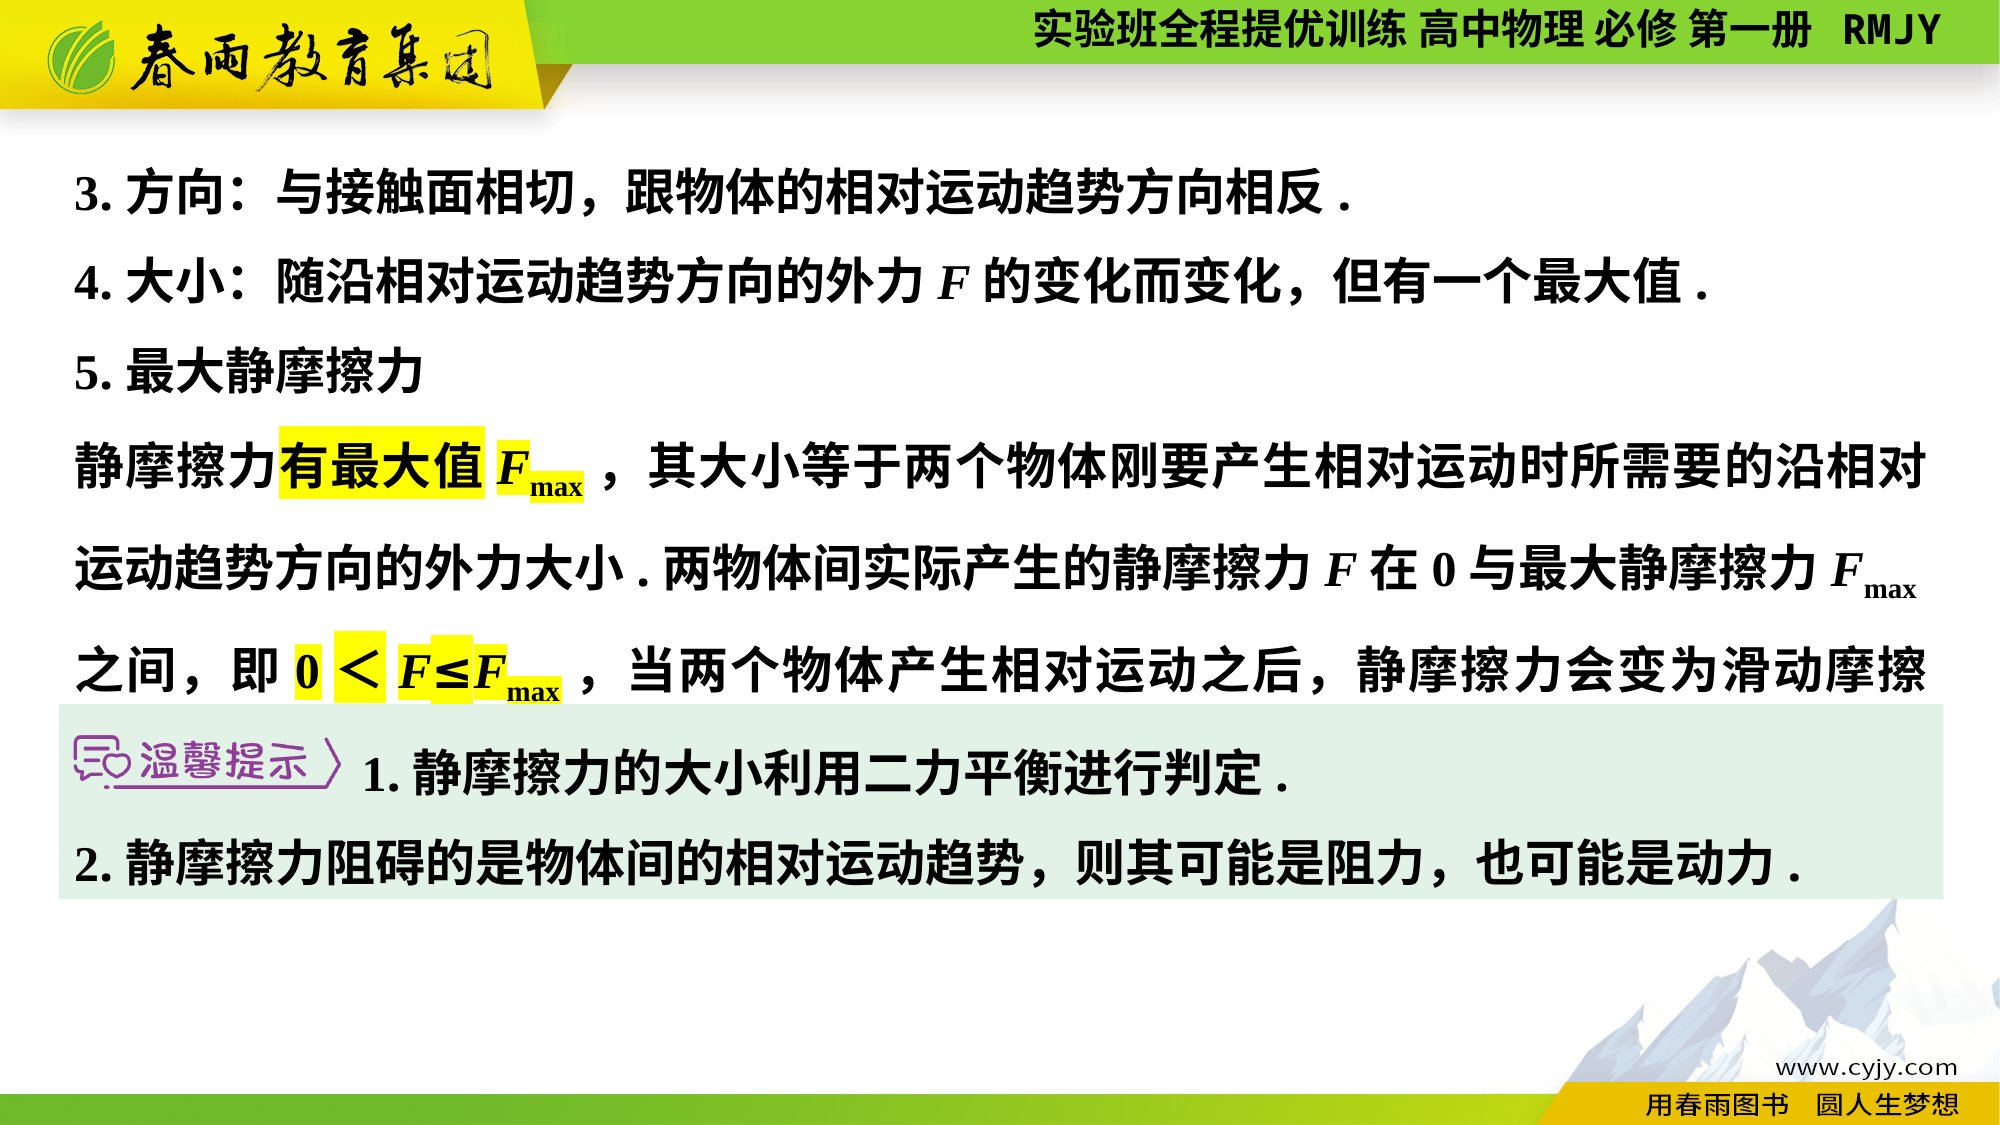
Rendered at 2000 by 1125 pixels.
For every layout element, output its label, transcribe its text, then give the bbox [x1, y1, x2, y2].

picture [0, 0, 2000, 1125]
list 3.方向：与接触面相切，跟物体的相对运动趋势方向相反. 4.大小：随沿相对运动趋势方向的外力F的变化而变化，但有一个最大值. 5.最大静摩擦力 静摩擦力有最大值Fmax，其大小等于两个物体刚要产生相对运动时所需要的沿相对运动趋势方向的外力大小.两物体间实际产生的静摩擦力F在0与最大静摩擦力Fmax之间，即0＜F≤Fmax，当两个物体产生相对运动之后，静摩擦力会变为滑动摩擦力. [59, 122, 1944, 683]
text_box 1.静摩擦力的大小利用二力平衡进行判定. 2.静摩擦力阻碍的是物体间的相对运动趋势，则其可能是阻力，也可能是动力. [59, 704, 1944, 900]
